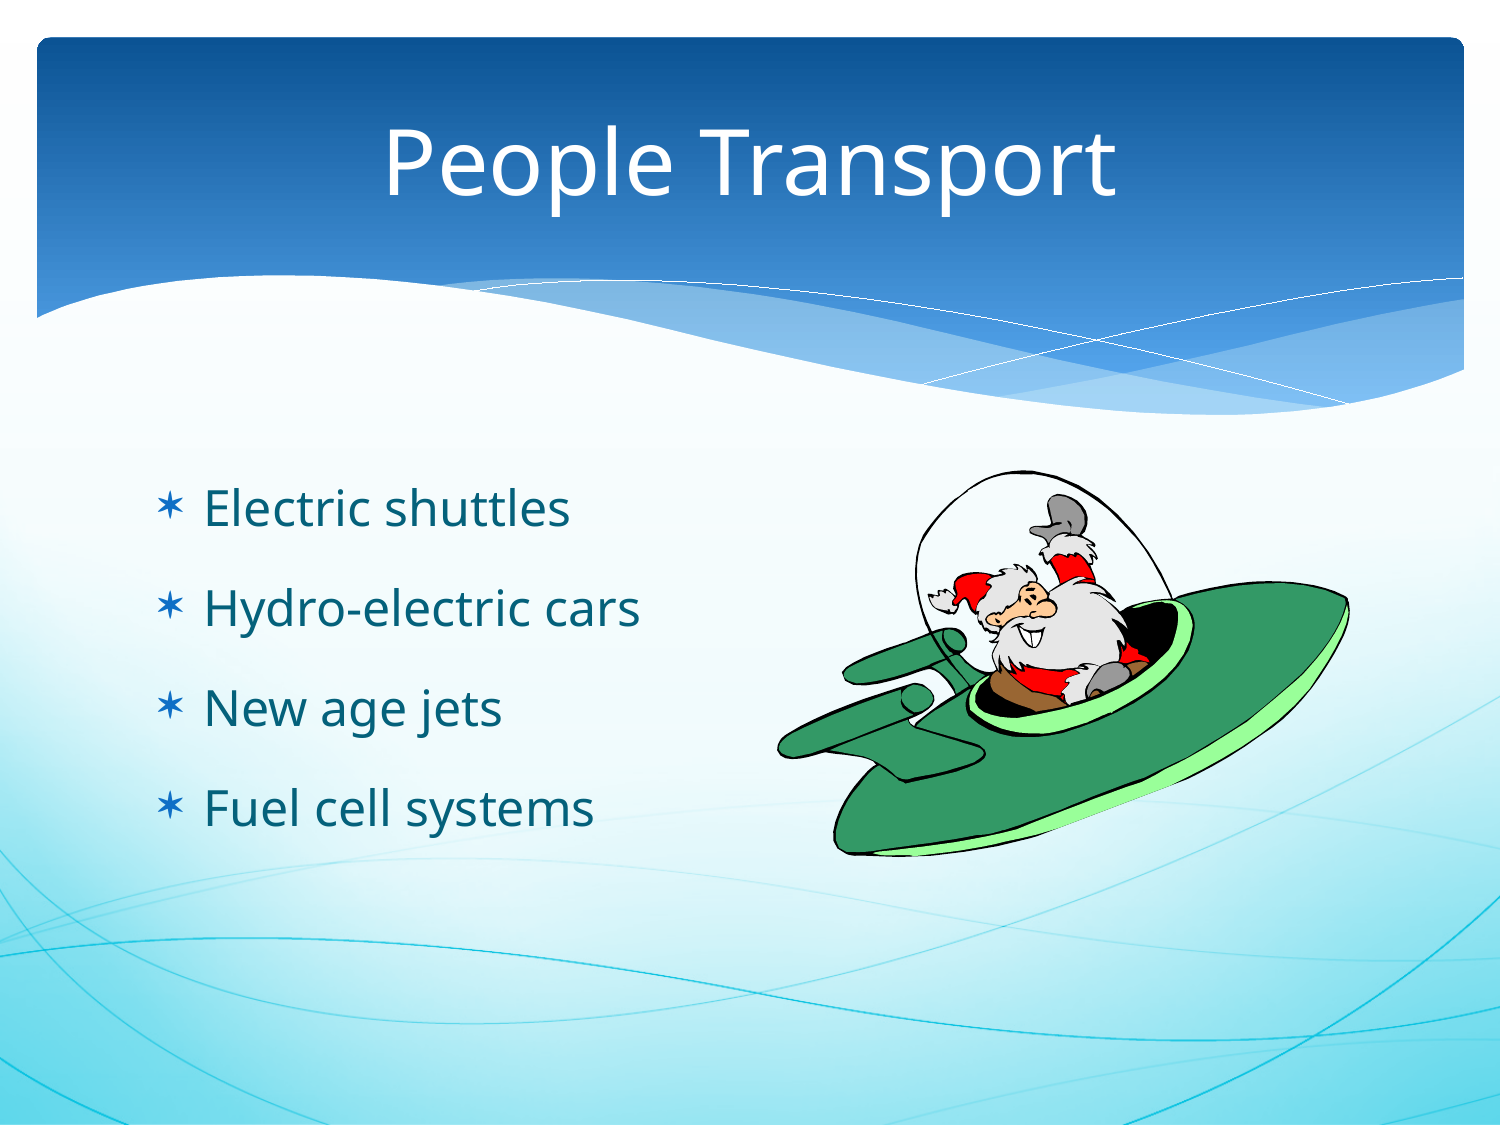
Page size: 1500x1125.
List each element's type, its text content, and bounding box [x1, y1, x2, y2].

title People Transport [75, 55, 1425, 261]
list Electric shuttles Hydro-electric cars New age jets Fuel cell systems [143, 438, 1359, 1005]
picture [737, 455, 1343, 823]
